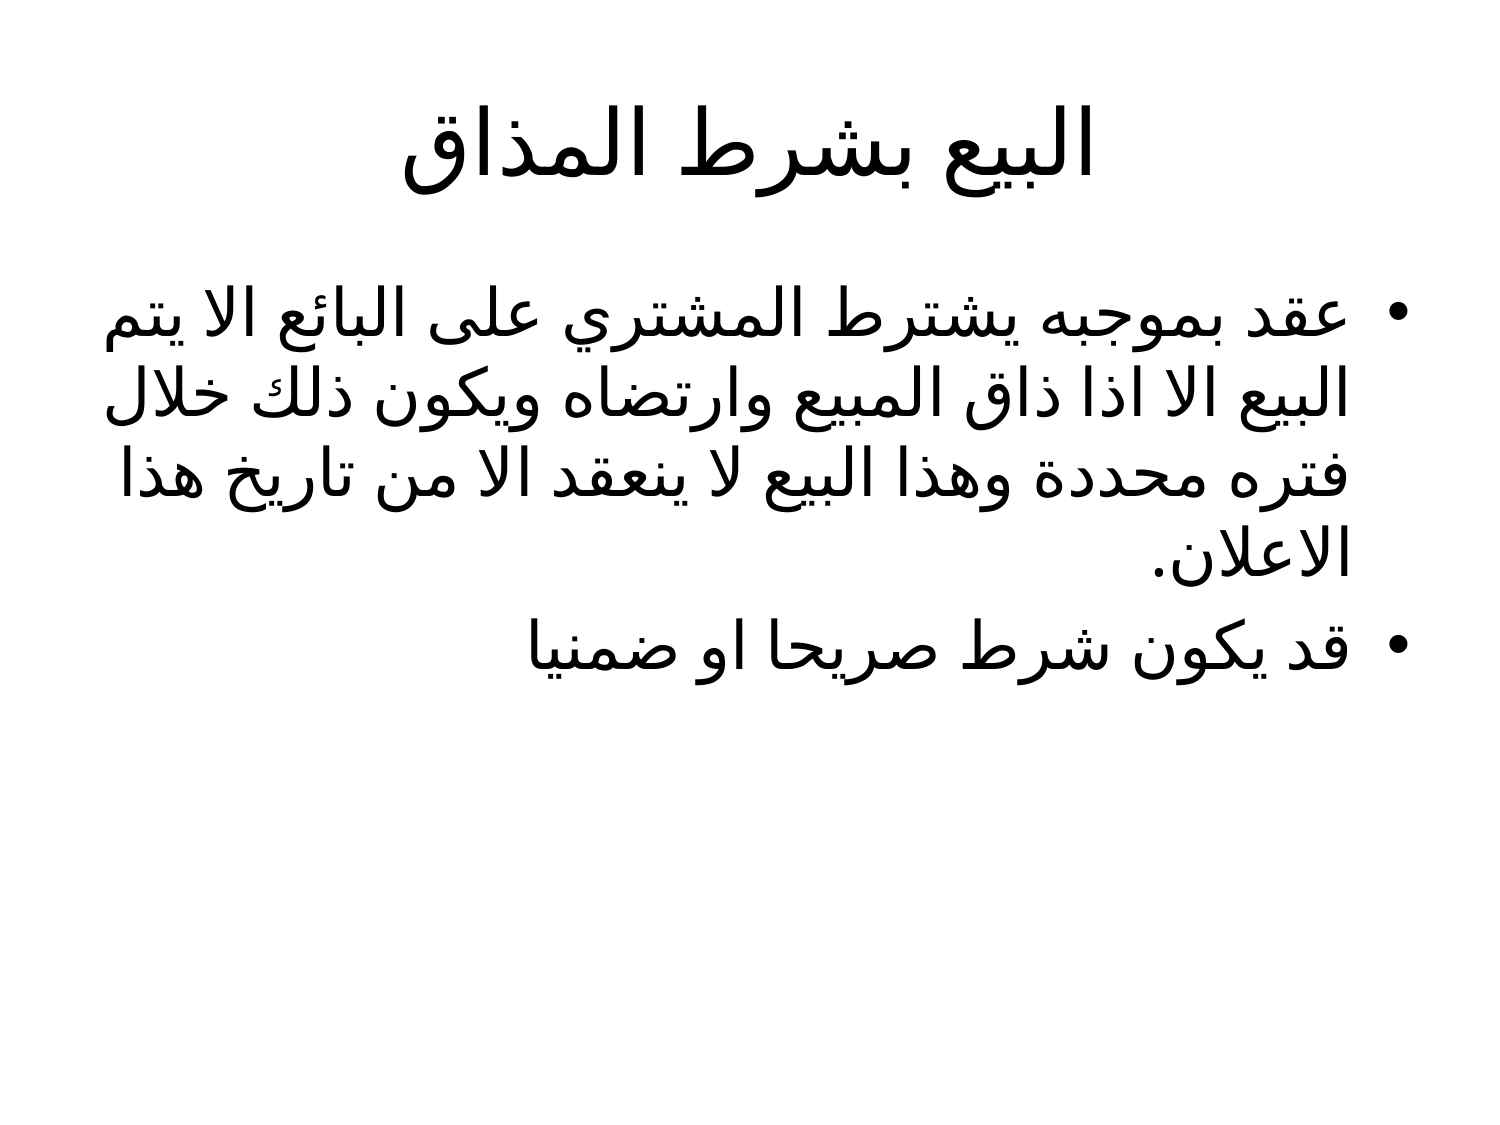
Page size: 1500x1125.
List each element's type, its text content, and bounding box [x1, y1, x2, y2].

list عقد بموجبه يشترط المشتري على البائع الا يتم البيع الا اذا ذاق المبيع وارتضاه ويكون ذلك خلال فتره محددة وهذا البيع لا ينعقد الا من تاريخ هذا الاعلان. قد يكون شرط صريحا او ضمنيا [75, 262, 1425, 1005]
title البيع بشرط المذاق [75, 45, 1425, 233]
